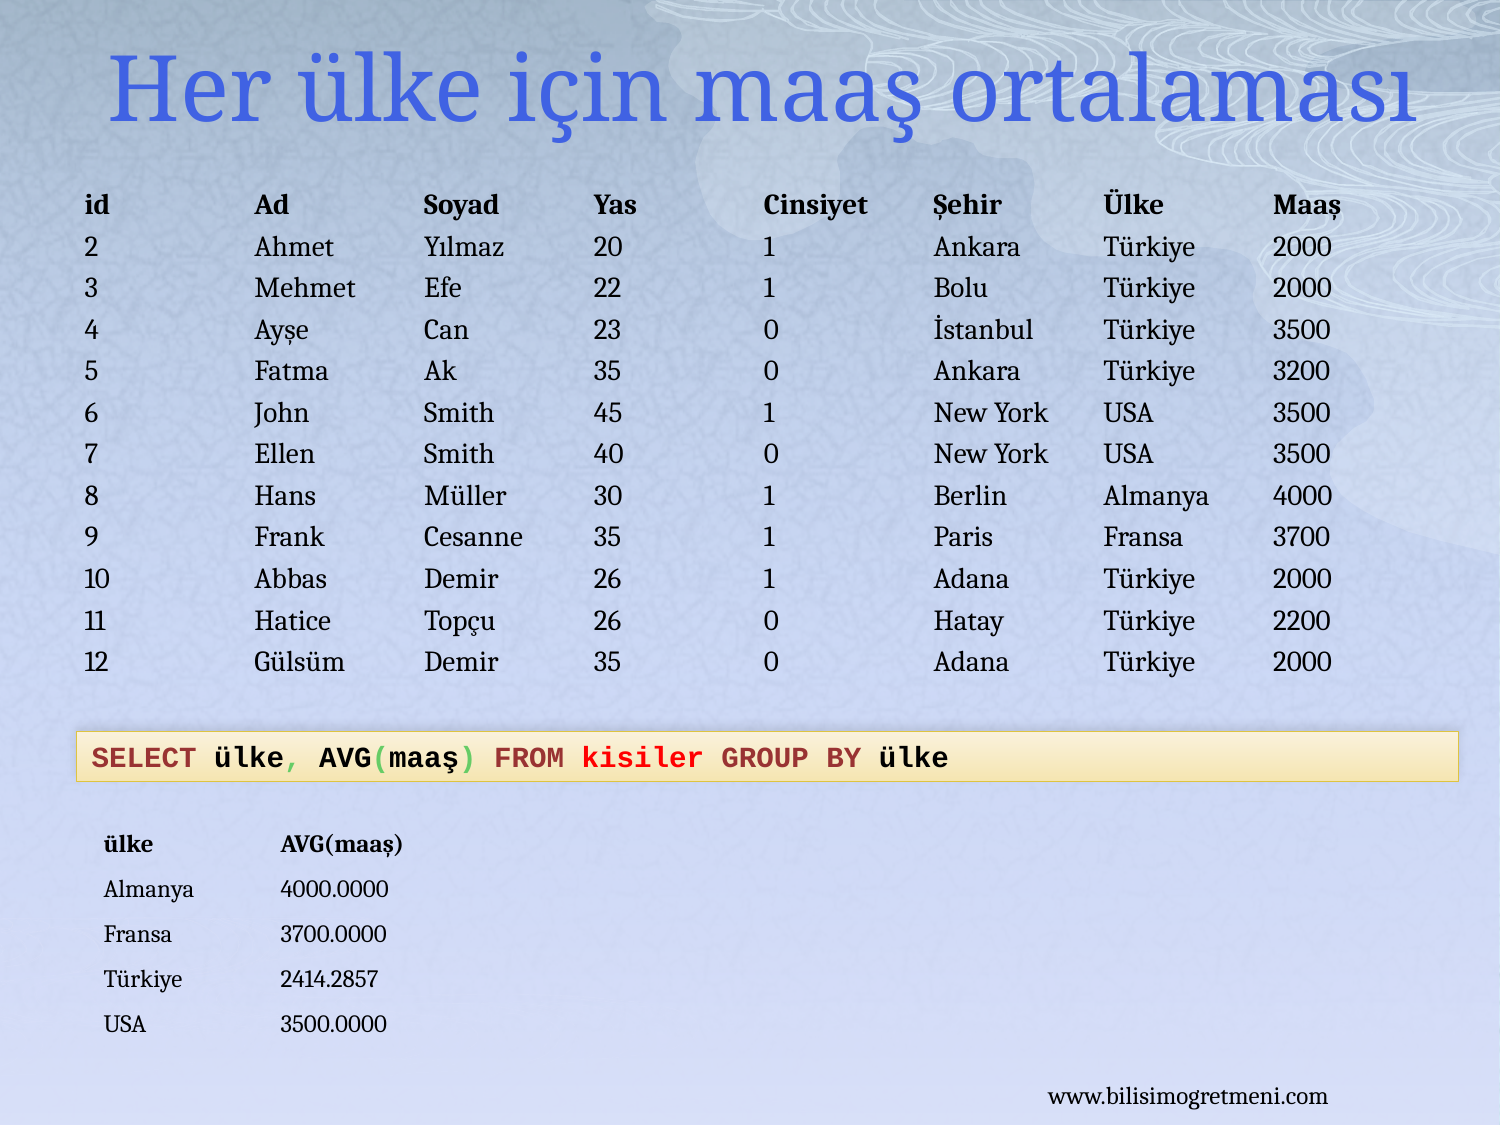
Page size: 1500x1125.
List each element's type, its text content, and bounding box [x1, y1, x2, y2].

table_header Yas [586, 184, 756, 226]
table_cell 0 [756, 309, 926, 351]
table_cell 3700.0000 [266, 912, 644, 957]
table_cell 3500 [1265, 309, 1435, 351]
table_cell 1 [756, 475, 926, 517]
table_cell Ak [416, 351, 586, 392]
table_cell 23 [586, 309, 756, 351]
table_cell 3 [77, 268, 246, 309]
table_cell 1 [756, 392, 926, 434]
table_cell Berlin [926, 475, 1095, 517]
table_cell Hatay [926, 600, 1095, 641]
table_header Maaş [1265, 184, 1435, 226]
table_cell 35 [586, 517, 756, 558]
table_cell Türkiye [89, 957, 266, 1002]
table_cell Türkiye [1095, 600, 1265, 641]
table_cell Frank [246, 517, 416, 558]
table_cell Demir [416, 641, 586, 683]
table_cell 26 [586, 600, 756, 641]
table_cell 30 [586, 475, 756, 517]
table_cell 10 [77, 558, 246, 600]
table_cell 1 [756, 558, 926, 600]
table_cell 3500 [1265, 392, 1435, 434]
table_cell 0 [756, 434, 926, 475]
table_header Ad [246, 184, 416, 226]
table_cell 12 [77, 641, 246, 683]
table_cell USA [1095, 392, 1265, 434]
table_cell 35 [586, 351, 756, 392]
table_cell 6 [77, 392, 246, 434]
table_header Cinsiyet [756, 184, 926, 226]
table_cell 40 [586, 434, 756, 475]
table_cell Türkiye [1095, 351, 1265, 392]
table_cell 2000 [1265, 226, 1435, 268]
table_cell Mehmet [246, 268, 416, 309]
table_cell Fatma [246, 351, 416, 392]
table_cell Fransa [89, 912, 266, 957]
table_cell Hans [246, 475, 416, 517]
table_cell 0 [756, 641, 926, 683]
text_box SELECT ülke, AVG(maaş) FROM kisiler GROUP BY ülke [76, 731, 1459, 782]
title Her ülke için maaş ortalaması [88, 8, 1439, 161]
table_cell 2414.2857 [266, 957, 644, 1002]
table_cell Ankara [926, 351, 1095, 392]
table_header AVG(maaş) [266, 822, 644, 867]
table_cell Can [416, 309, 586, 351]
table_cell 3200 [1265, 351, 1435, 392]
table_cell Almanya [1095, 475, 1265, 517]
table_cell Smith [416, 434, 586, 475]
table_cell Türkiye [1095, 309, 1265, 351]
table_cell 0 [756, 351, 926, 392]
table_cell 3500 [1265, 434, 1435, 475]
table_cell 2000 [1265, 558, 1435, 600]
table_cell Bolu [926, 268, 1095, 309]
table_cell Ellen [246, 434, 416, 475]
table_cell 11 [77, 600, 246, 641]
table_cell Demir [416, 558, 586, 600]
table_cell 0 [756, 600, 926, 641]
table_cell Türkiye [1095, 558, 1265, 600]
table_cell 1 [756, 517, 926, 558]
table_cell İstanbul [926, 309, 1095, 351]
table_cell Paris [926, 517, 1095, 558]
table_cell 22 [586, 268, 756, 309]
table_cell New York [926, 392, 1095, 434]
table_cell Topçu [416, 600, 586, 641]
table_cell Ahmet [246, 226, 416, 268]
table_cell John [246, 392, 416, 434]
table_cell 4000.0000 [266, 867, 644, 912]
table_cell 4000 [1265, 475, 1435, 517]
table_cell 1 [756, 268, 926, 309]
table_cell Ayşe [246, 309, 416, 351]
table_cell Abbas [246, 558, 416, 600]
table_cell 26 [586, 558, 756, 600]
table_cell 4 [77, 309, 246, 351]
table_cell Türkiye [1095, 641, 1265, 683]
table_header Ülke [1095, 184, 1265, 226]
table_cell Cesanne [416, 517, 586, 558]
table_cell New York [926, 434, 1095, 475]
table_cell 35 [586, 641, 756, 683]
table_cell 5 [77, 351, 246, 392]
table_cell 3500.0000 [266, 1002, 644, 1047]
table_header Soyad [416, 184, 586, 226]
table_cell 7 [77, 434, 246, 475]
table_cell 8 [77, 475, 246, 517]
table_cell 2000 [1265, 641, 1435, 683]
table_cell Ankara [926, 226, 1095, 268]
table_cell Smith [416, 392, 586, 434]
table_cell Efe [416, 268, 586, 309]
table_cell Hatice [246, 600, 416, 641]
table_cell 2000 [1265, 268, 1435, 309]
table_cell Müller [416, 475, 586, 517]
table_header Şehir [926, 184, 1095, 226]
table_cell Fransa [1095, 517, 1265, 558]
table_cell Türkiye [1095, 226, 1265, 268]
footer www.bilisimogretmeni.com [992, 1065, 1386, 1125]
table_cell Adana [926, 558, 1095, 600]
table_cell Almanya [89, 867, 266, 912]
table_cell 2200 [1265, 600, 1435, 641]
table_cell 3700 [1265, 517, 1435, 558]
table_header ülke [89, 822, 266, 867]
table_cell Adana [926, 641, 1095, 683]
table_cell USA [89, 1002, 266, 1047]
table_cell 1 [756, 226, 926, 268]
table_cell Gülsüm [246, 641, 416, 683]
table_header id [77, 184, 246, 226]
table_cell 45 [586, 392, 756, 434]
table_cell Yılmaz [416, 226, 586, 268]
table_cell 9 [77, 517, 246, 558]
table_cell Türkiye [1095, 268, 1265, 309]
table_cell USA [1095, 434, 1265, 475]
table_cell 20 [586, 226, 756, 268]
table_cell 2 [77, 226, 246, 268]
